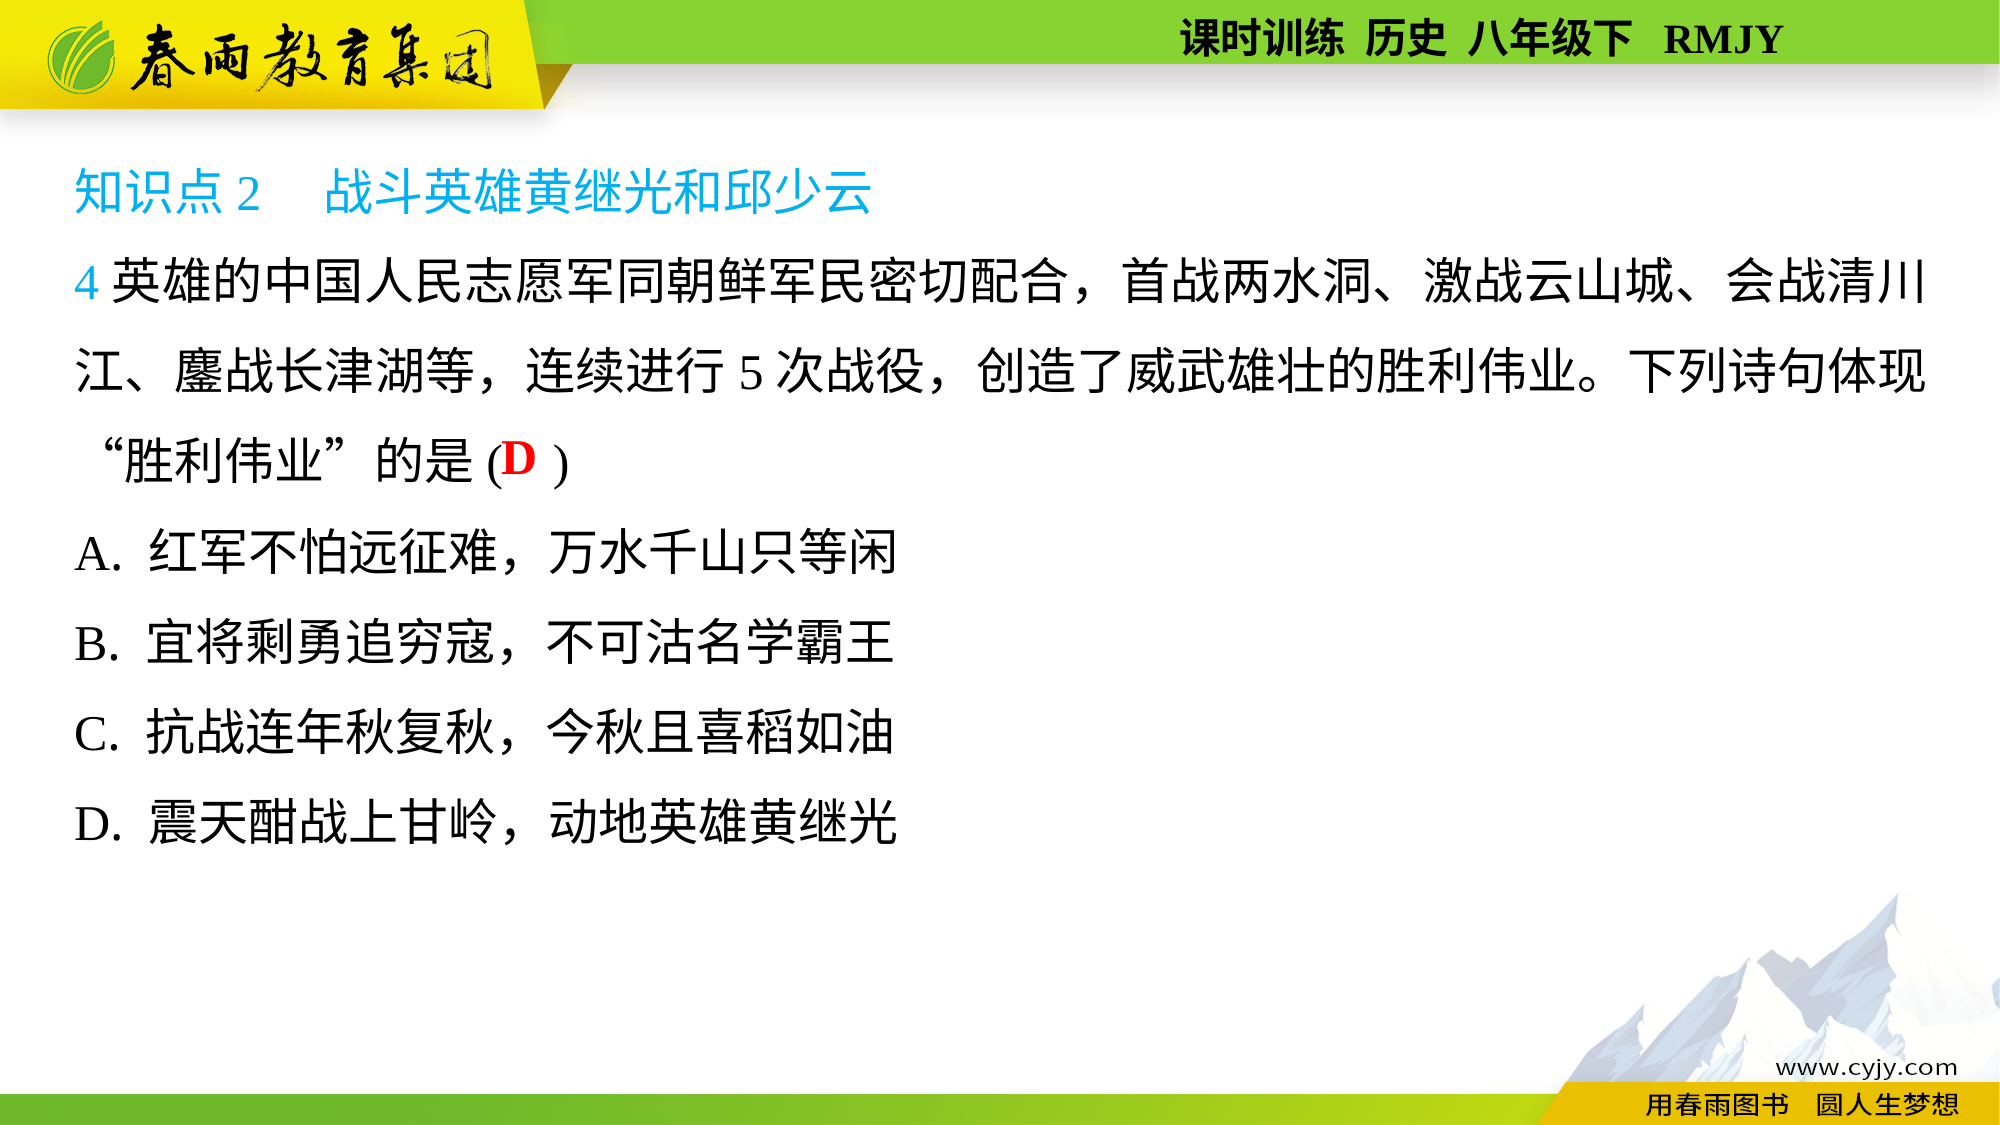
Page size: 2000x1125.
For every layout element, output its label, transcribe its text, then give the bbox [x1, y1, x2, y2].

list 知识点2 战斗英雄黄继光和邱少云 4英雄的中国人民志愿军同朝鲜军民密切配合，首战两水洞、激战云山城、会战清川江、鏖战长津湖等，连续进行5次战役，创造了威武雄壮的胜利伟业。下列诗句体现“胜利伟业”的是( ) A. 红军不怕远征难，万水千山只等闲 B. 宜将剩勇追穷寇，不可沽名学霸王 C. 抗战连年秋复秋，今秋且喜稻如油 D. 震天酣战上甘岭，动地英雄黄继光 [59, 122, 1944, 865]
text_box D [486, 417, 553, 492]
picture [0, 0, 2000, 1125]
